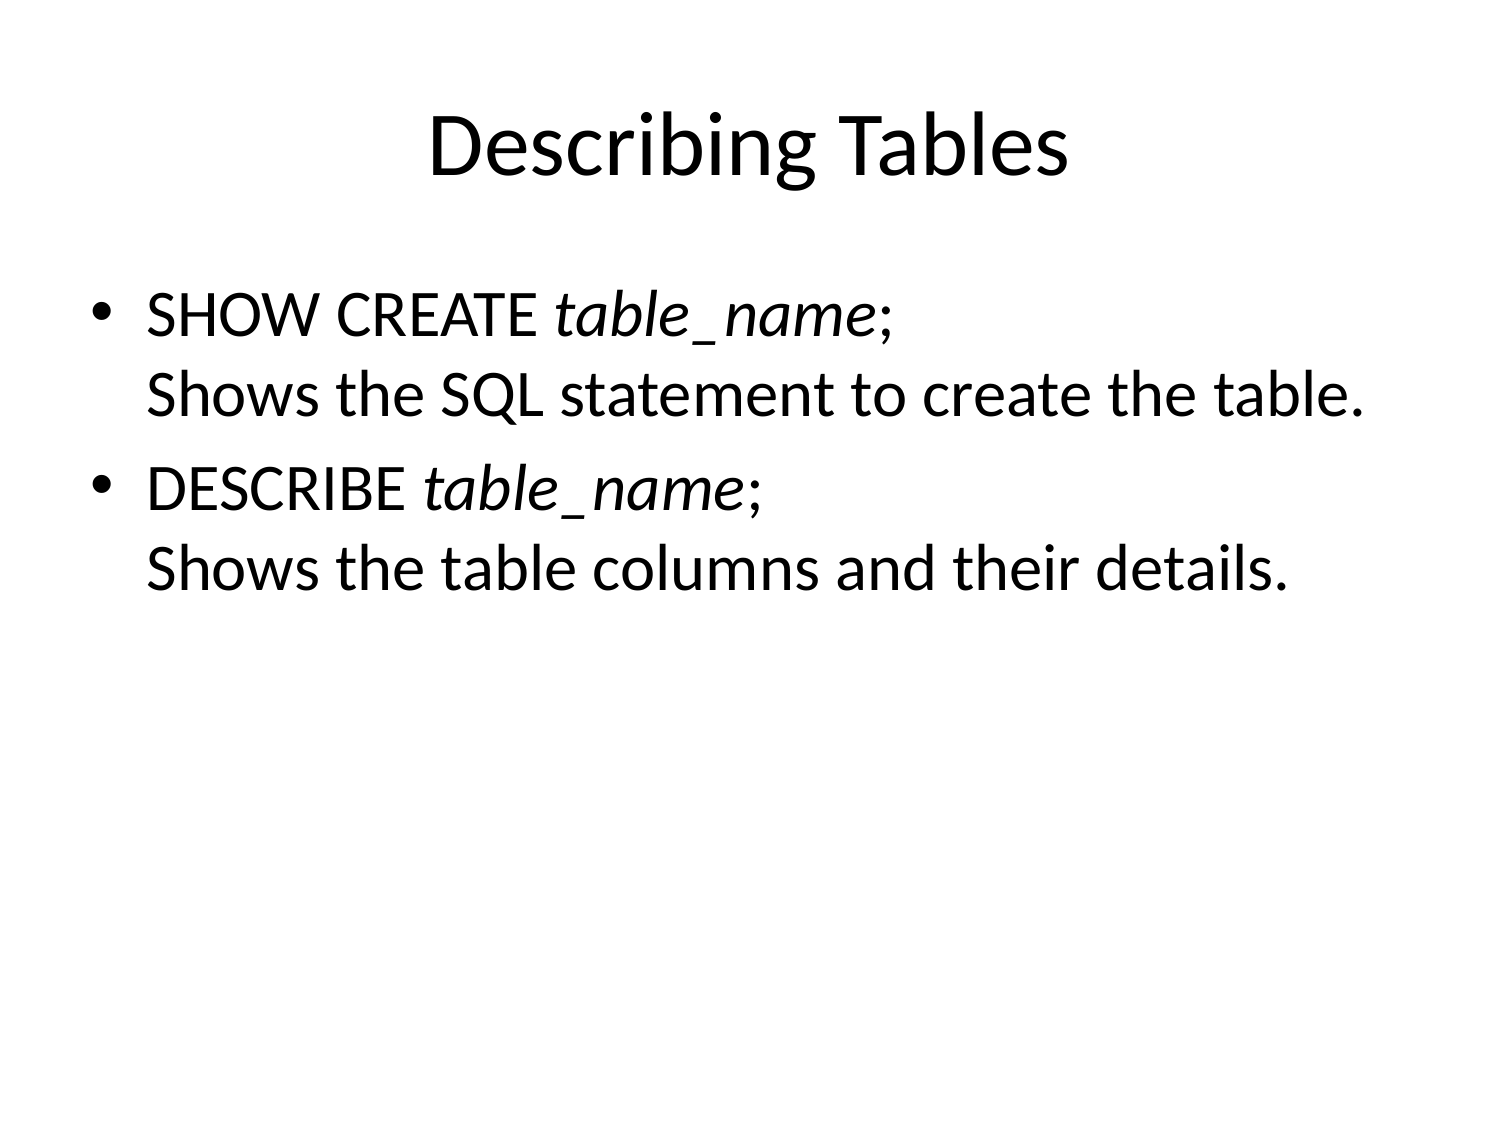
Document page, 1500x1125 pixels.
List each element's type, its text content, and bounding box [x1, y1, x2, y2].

list SHOW CREATE table_name; Shows the SQL statement to create the table. DESCRIBE table_name; Shows the table columns and their details. [75, 262, 1425, 1005]
title Describing Tables [75, 45, 1425, 233]
